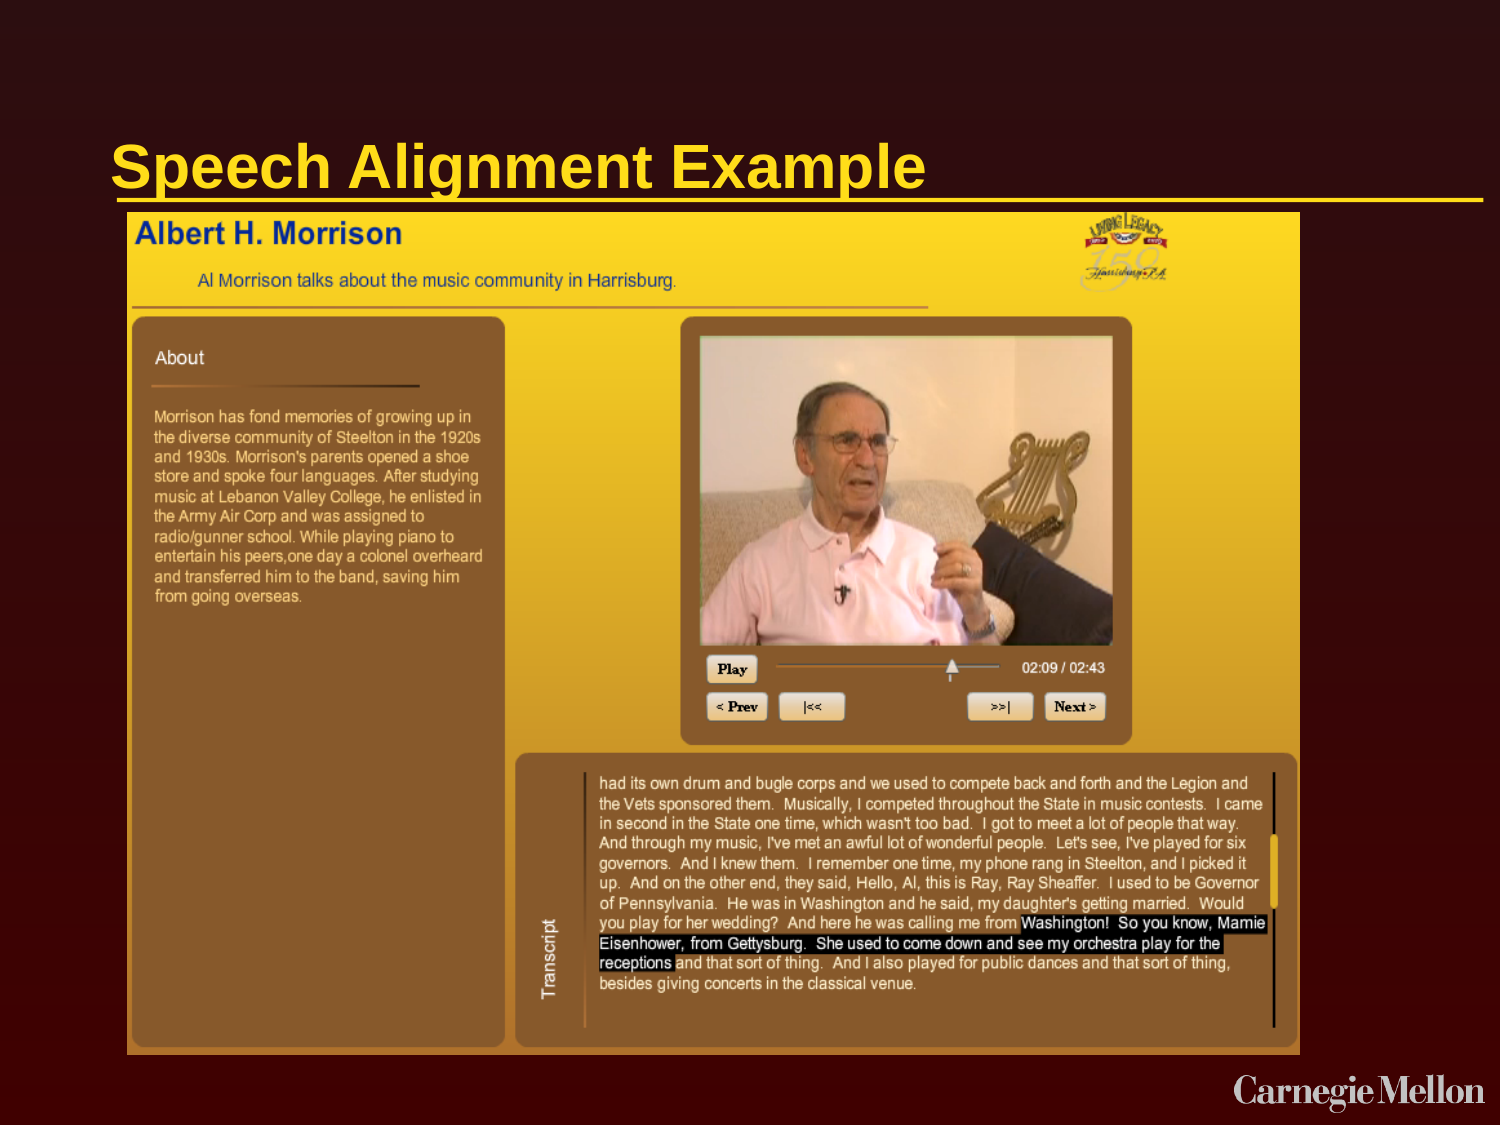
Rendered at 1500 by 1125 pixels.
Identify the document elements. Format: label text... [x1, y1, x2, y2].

picture [1234, 1074, 1485, 1113]
title Speech Alignment Example [95, 68, 1372, 258]
picture [127, 212, 1301, 1055]
